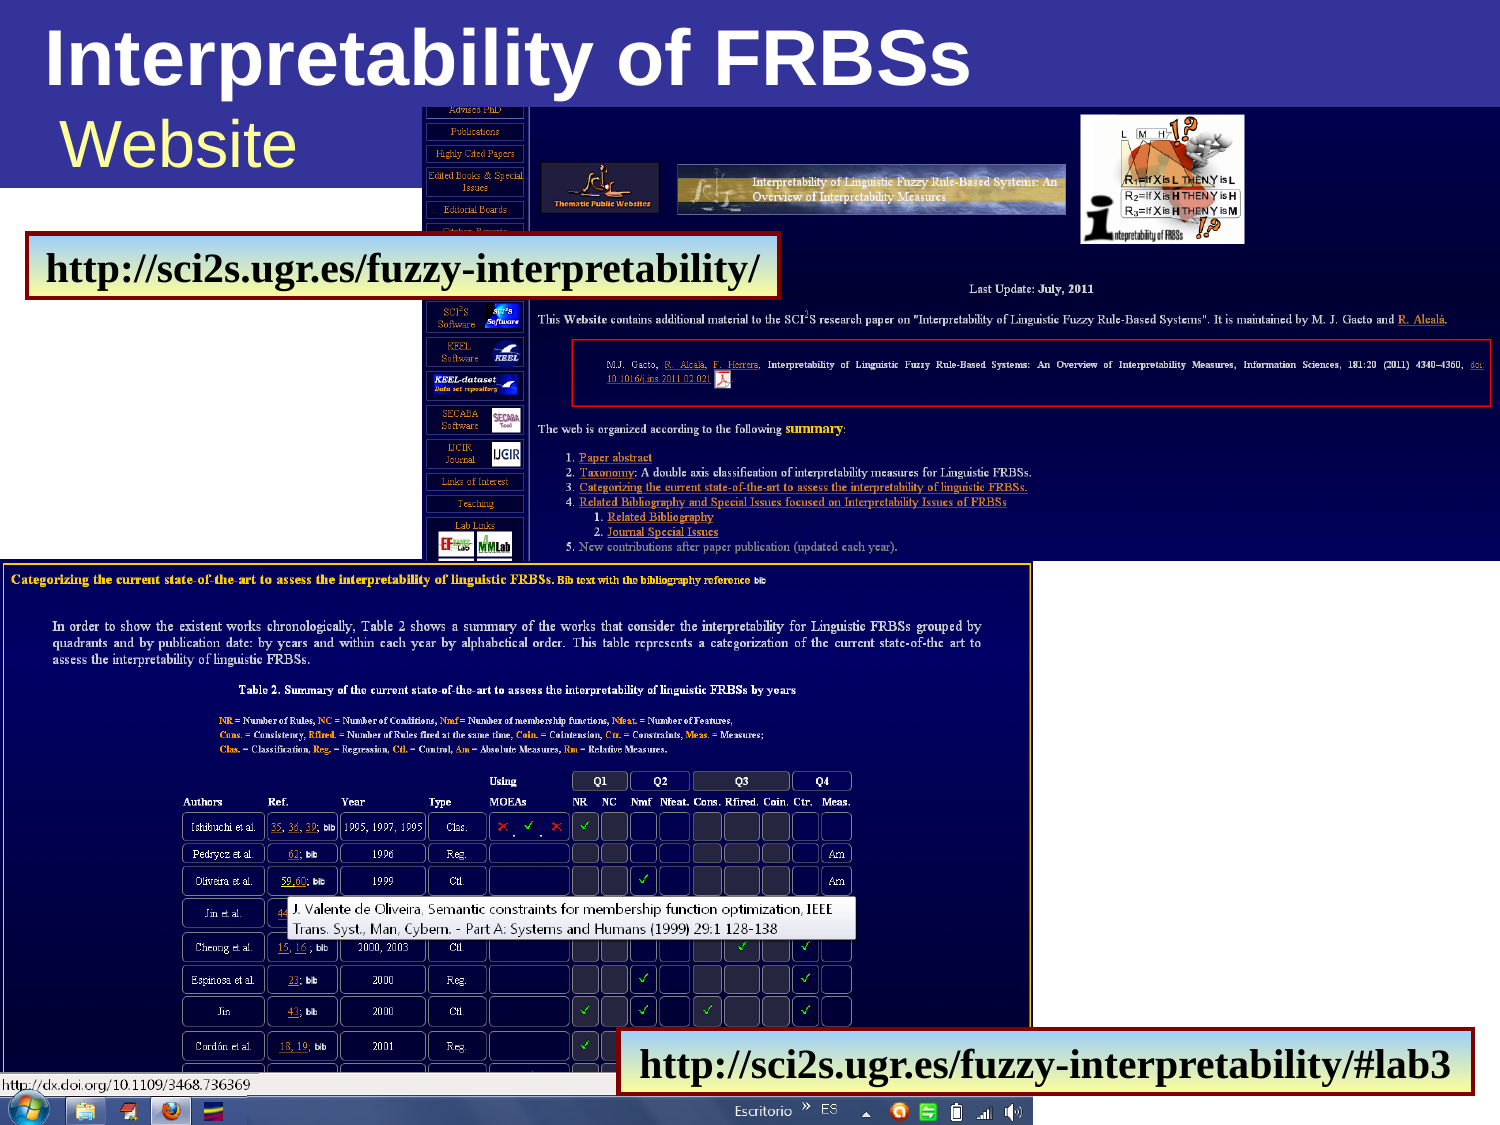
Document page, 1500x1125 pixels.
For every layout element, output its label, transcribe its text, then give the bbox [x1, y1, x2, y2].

text_box 21 [1074, 1094, 1425, 1103]
text_box http://sci2s.ugr.es/fuzzy-interpretability/#lab3 [1037, 1029, 1473, 1094]
text_box http://sci2s.ugr.es/fuzzy-interpretability/ [27, 233, 417, 299]
picture [0, 107, 1500, 1125]
text_box Interpretability of FRBSs Website [7, 0, 1500, 188]
